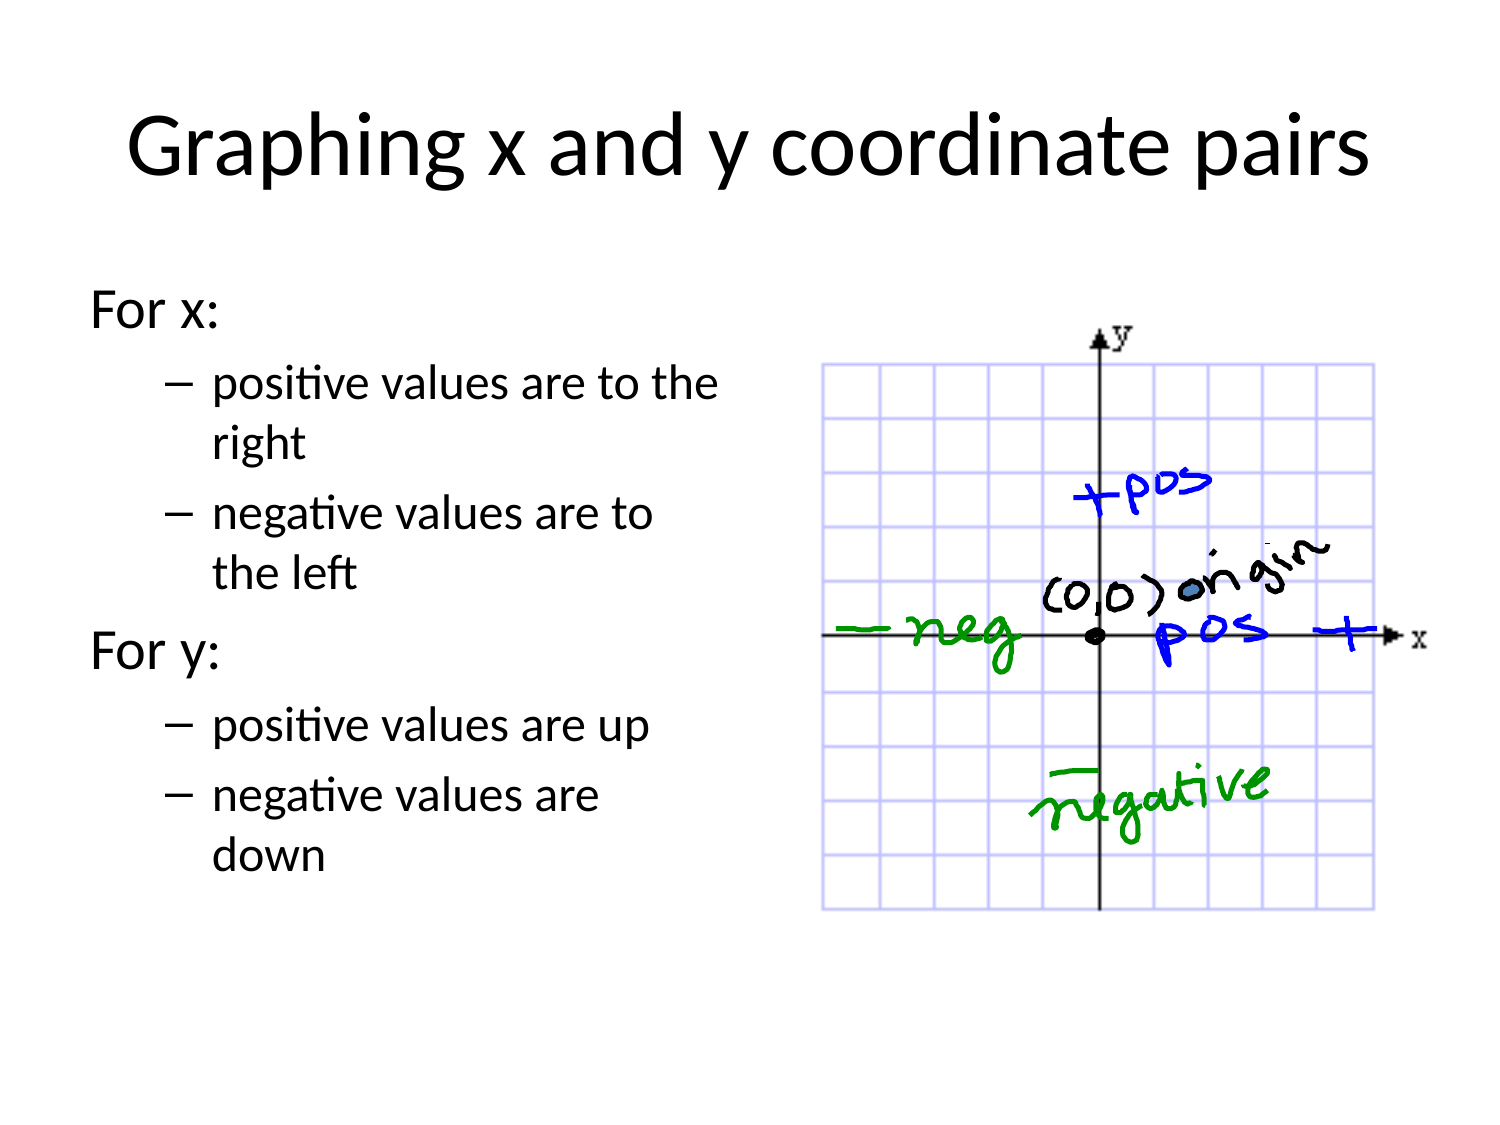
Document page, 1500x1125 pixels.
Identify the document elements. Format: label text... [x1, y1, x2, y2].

title Graphing x and y coordinate pairs [75, 45, 1425, 233]
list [774, 324, 1434, 1001]
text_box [1045, 542, 1329, 643]
list For x: positive values are to the right negative values are to the left For y: positive values are up negative values are down [75, 262, 738, 1005]
